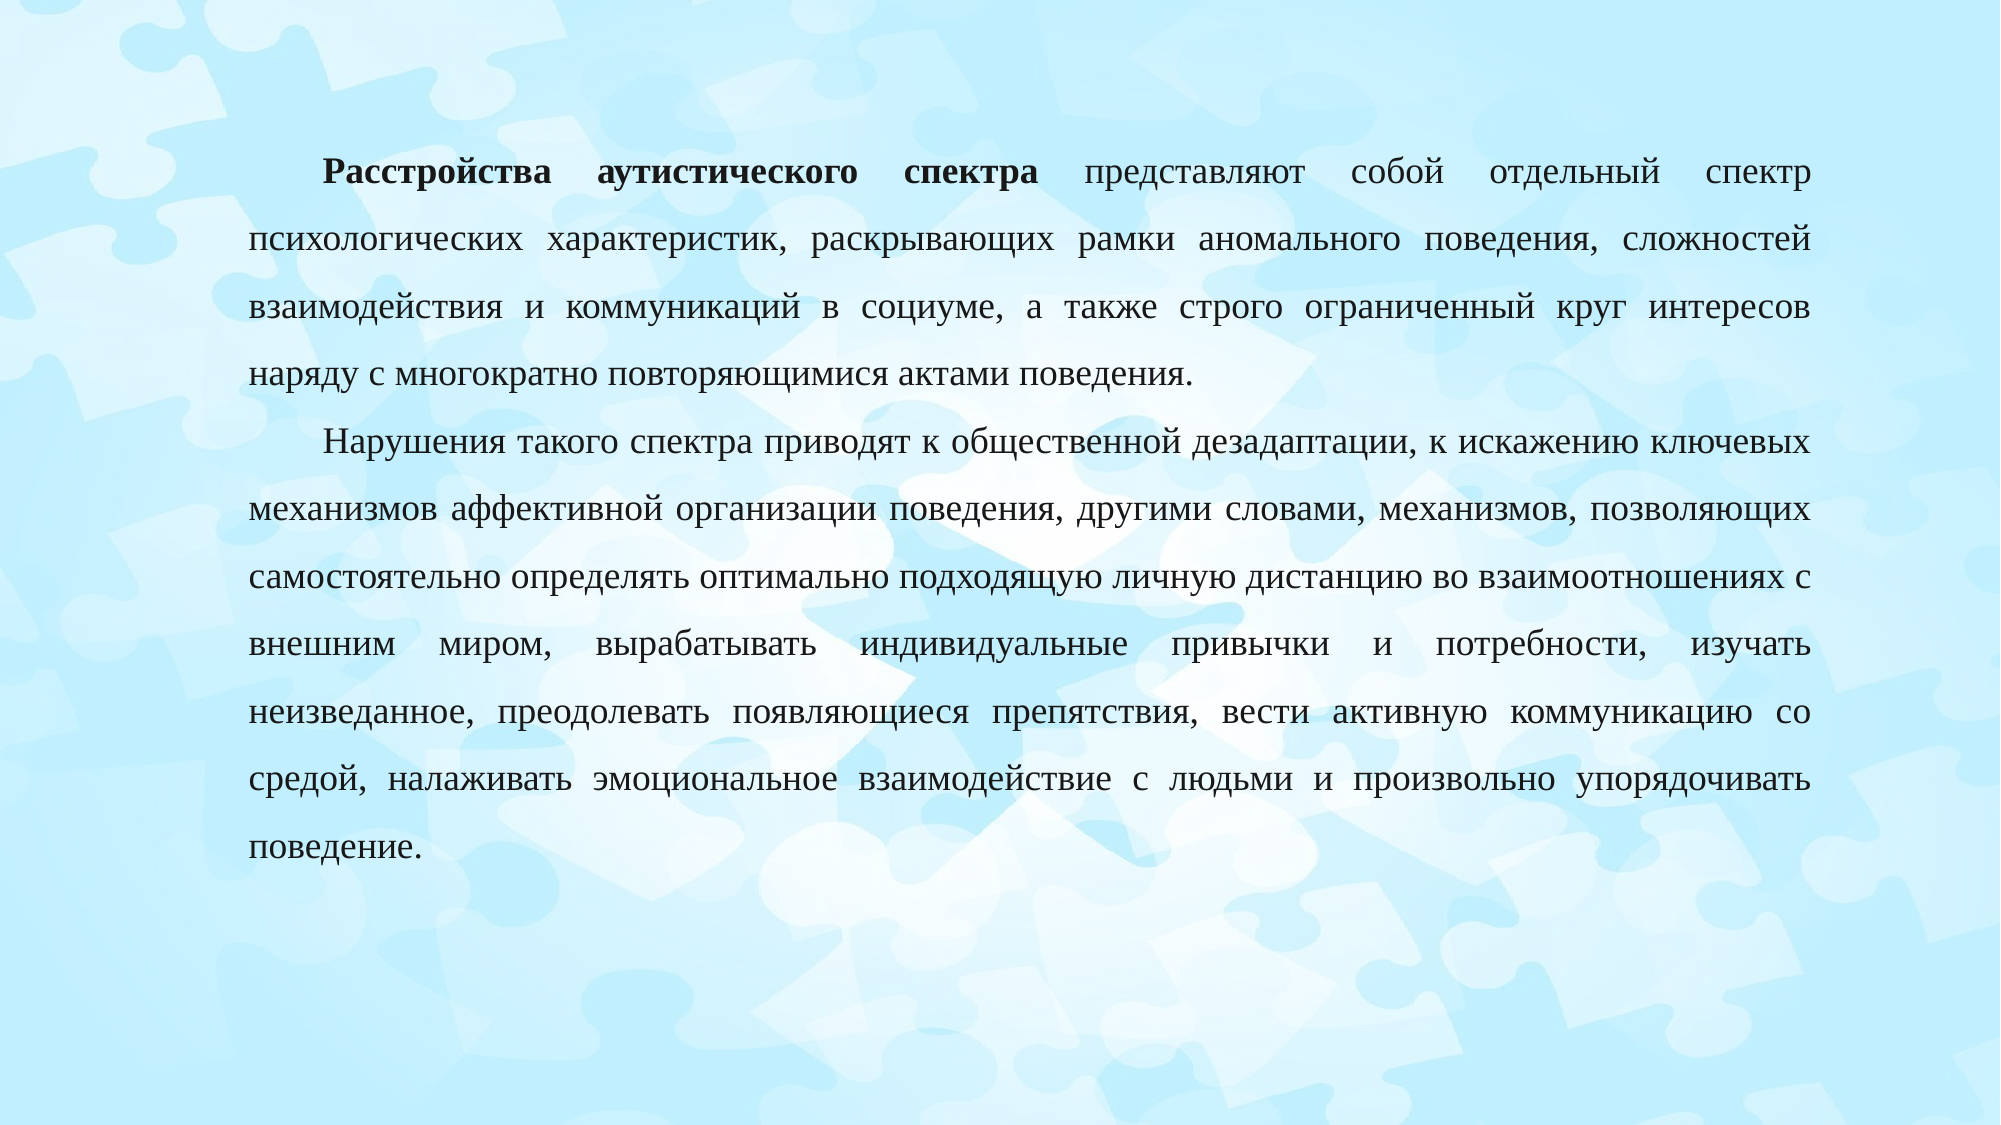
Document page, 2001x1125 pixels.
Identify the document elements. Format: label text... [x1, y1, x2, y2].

text_box Расстройства аутистического спектра представляют собой отдельный спектр психологических характеристик, раскрывающих рамки аномального поведения, сложностей взаимодействия и коммуникаций в социуме, а также строго ограниченный круг интересов наряду с многократно повторяющимися актами поведения. Нарушения такого спектра приводят к общественной дезадаптации, к искажению ключевых механизмов аффективной организации поведения, другими словами, механизмов, позволяющих самостоятельно определять оптимально подходящую личную дистанцию во взаимоотношениях с внешним миром, вырабатывать индивидуальные привычки и потребности, изучать неизведанное, преодолевать появляющиеся препятствия, вести активную коммуникацию со средой, налаживать эмоциональное взаимодействие с людьми и произвольно упорядочивать поведение. [219, 115, 1841, 874]
